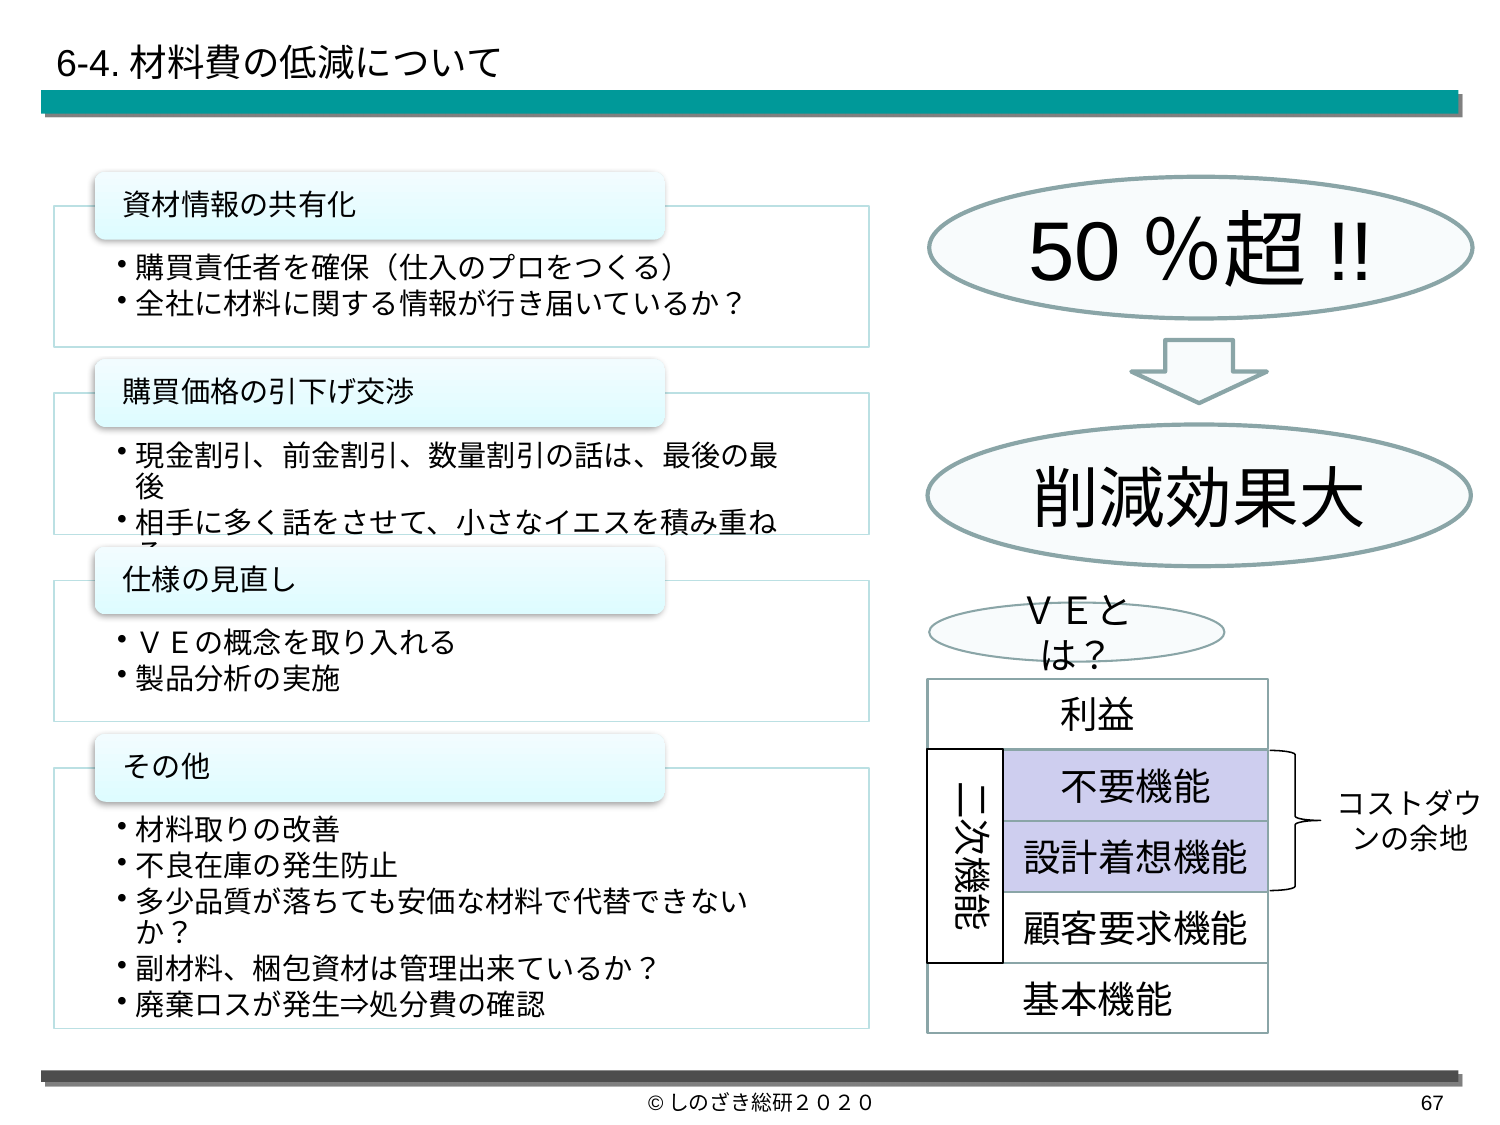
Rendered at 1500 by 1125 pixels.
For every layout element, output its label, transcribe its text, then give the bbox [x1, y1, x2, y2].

text_box 顧客要求機能 [1001, 894, 1270, 965]
text_box 6-4.材料費の低減について [41, 31, 1032, 92]
text_box コストダウンの余地 [1314, 736, 1500, 905]
text_box 50％超!! [927, 174, 1475, 321]
text_box 設計着想機能 [1004, 823, 1270, 894]
text_box 二次機能 [927, 749, 1004, 963]
footer ©しのざき総研２０２０ [524, 1082, 1000, 1125]
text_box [53, 161, 870, 1039]
slide_number 66 [1108, 1082, 1459, 1125]
text_box 利益 [925, 676, 1270, 751]
text_box ＶＥとは？ [927, 600, 1227, 664]
text_box 不要機能 [1004, 751, 1269, 823]
text_box [1269, 749, 1314, 892]
text_box [1129, 337, 1270, 406]
text_box 削減効果大 [925, 422, 1473, 569]
text_box 基本機能 [925, 961, 1270, 1036]
